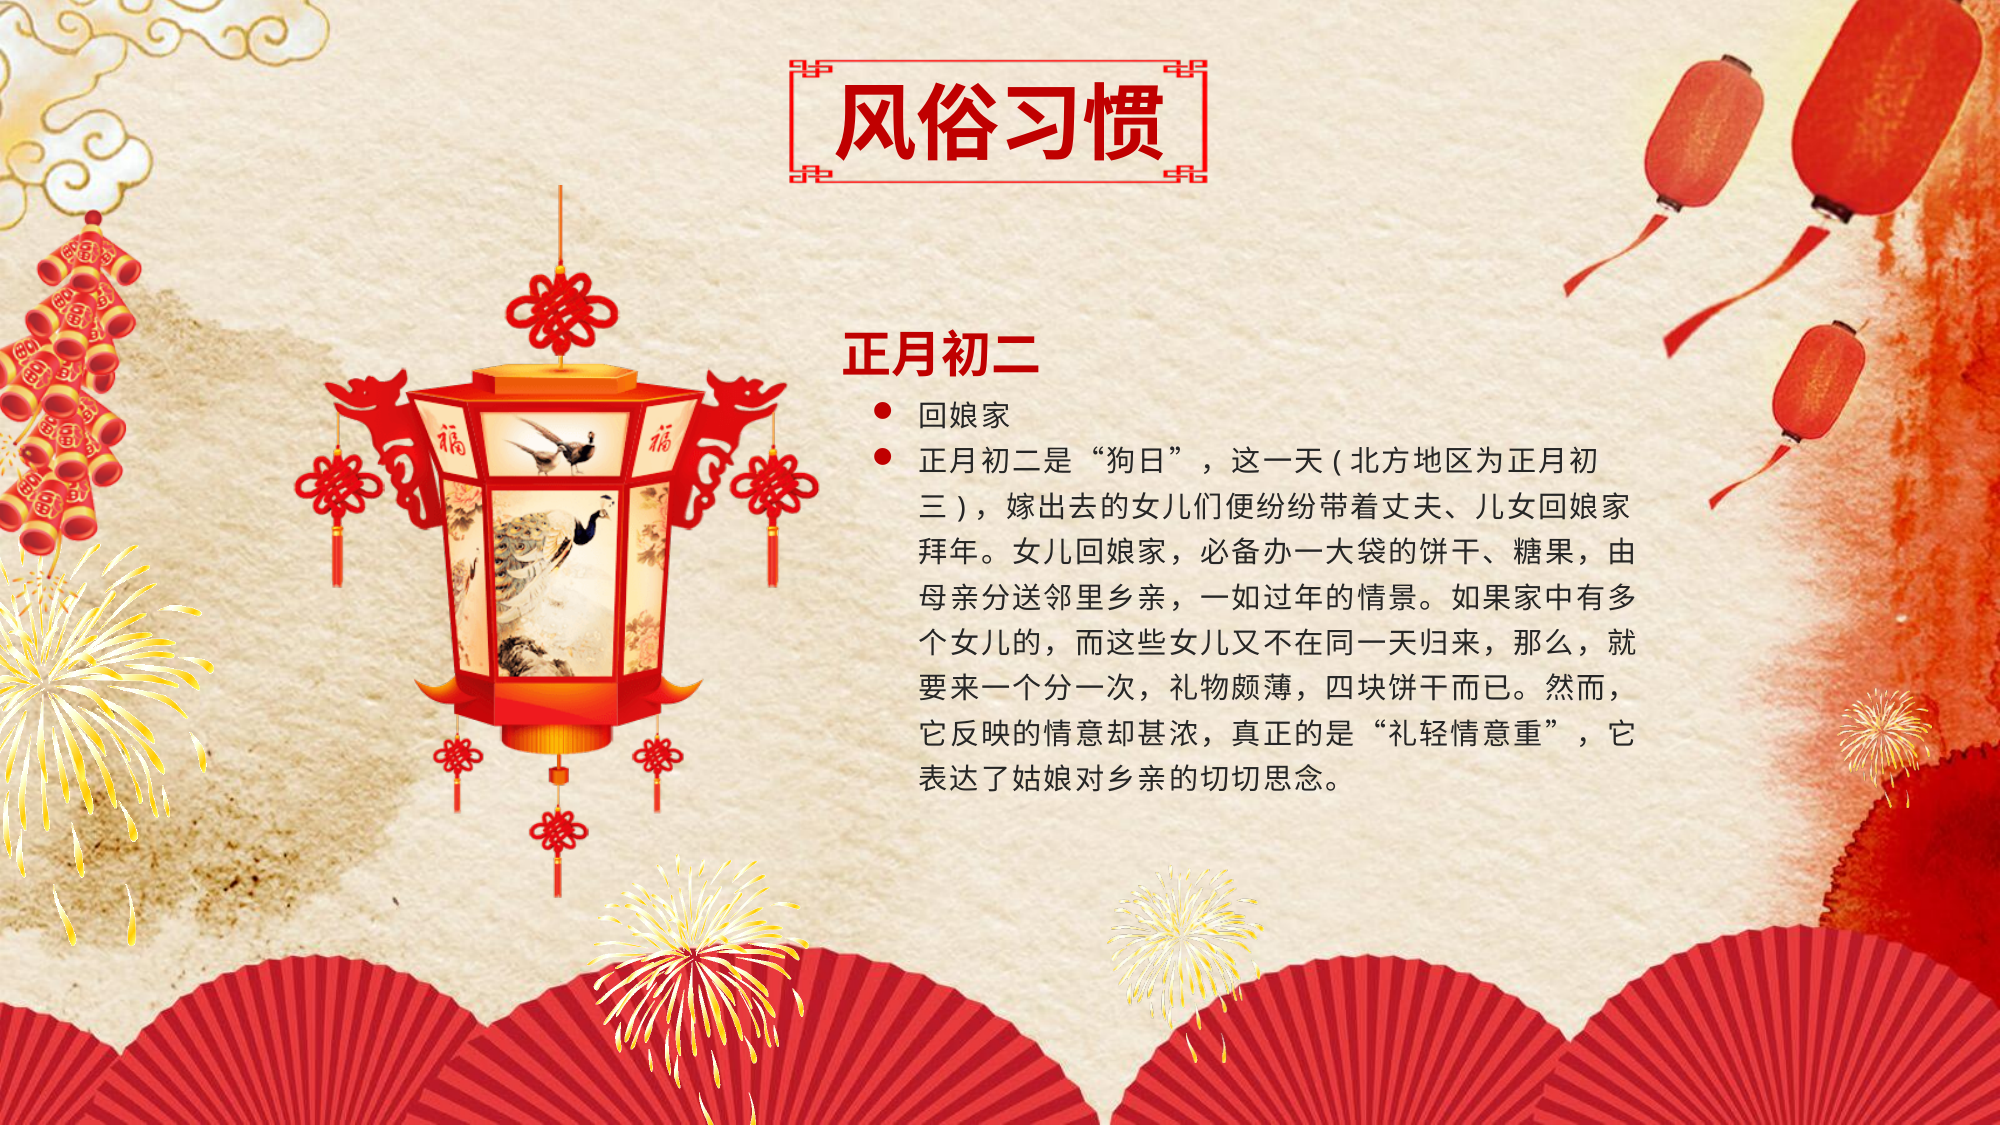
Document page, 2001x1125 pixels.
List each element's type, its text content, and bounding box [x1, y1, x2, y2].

picture [0, 0, 2000, 1125]
text_box 回娘家 正月初二是“狗日”，这一天(北方地区为正月初三)，嫁出去的女儿们便纷纷带着丈夫、儿女回娘家拜年。女儿回娘家，必备办一大袋的饼干、糖果，由母亲分送邻里乡亲，一如过年的情景。如果家中有多个女儿的，而这些女儿又不在同一天归来，那么，就要来一个分一次，礼物颇薄，四块饼干而已。然而，它反映的情意却甚浓，真正的是“礼轻情意重”，它表达了姑娘对乡亲的切切思念。 [858, 379, 1670, 803]
text_box 正月初二 [858, 284, 1057, 390]
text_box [766, 34, 1234, 207]
